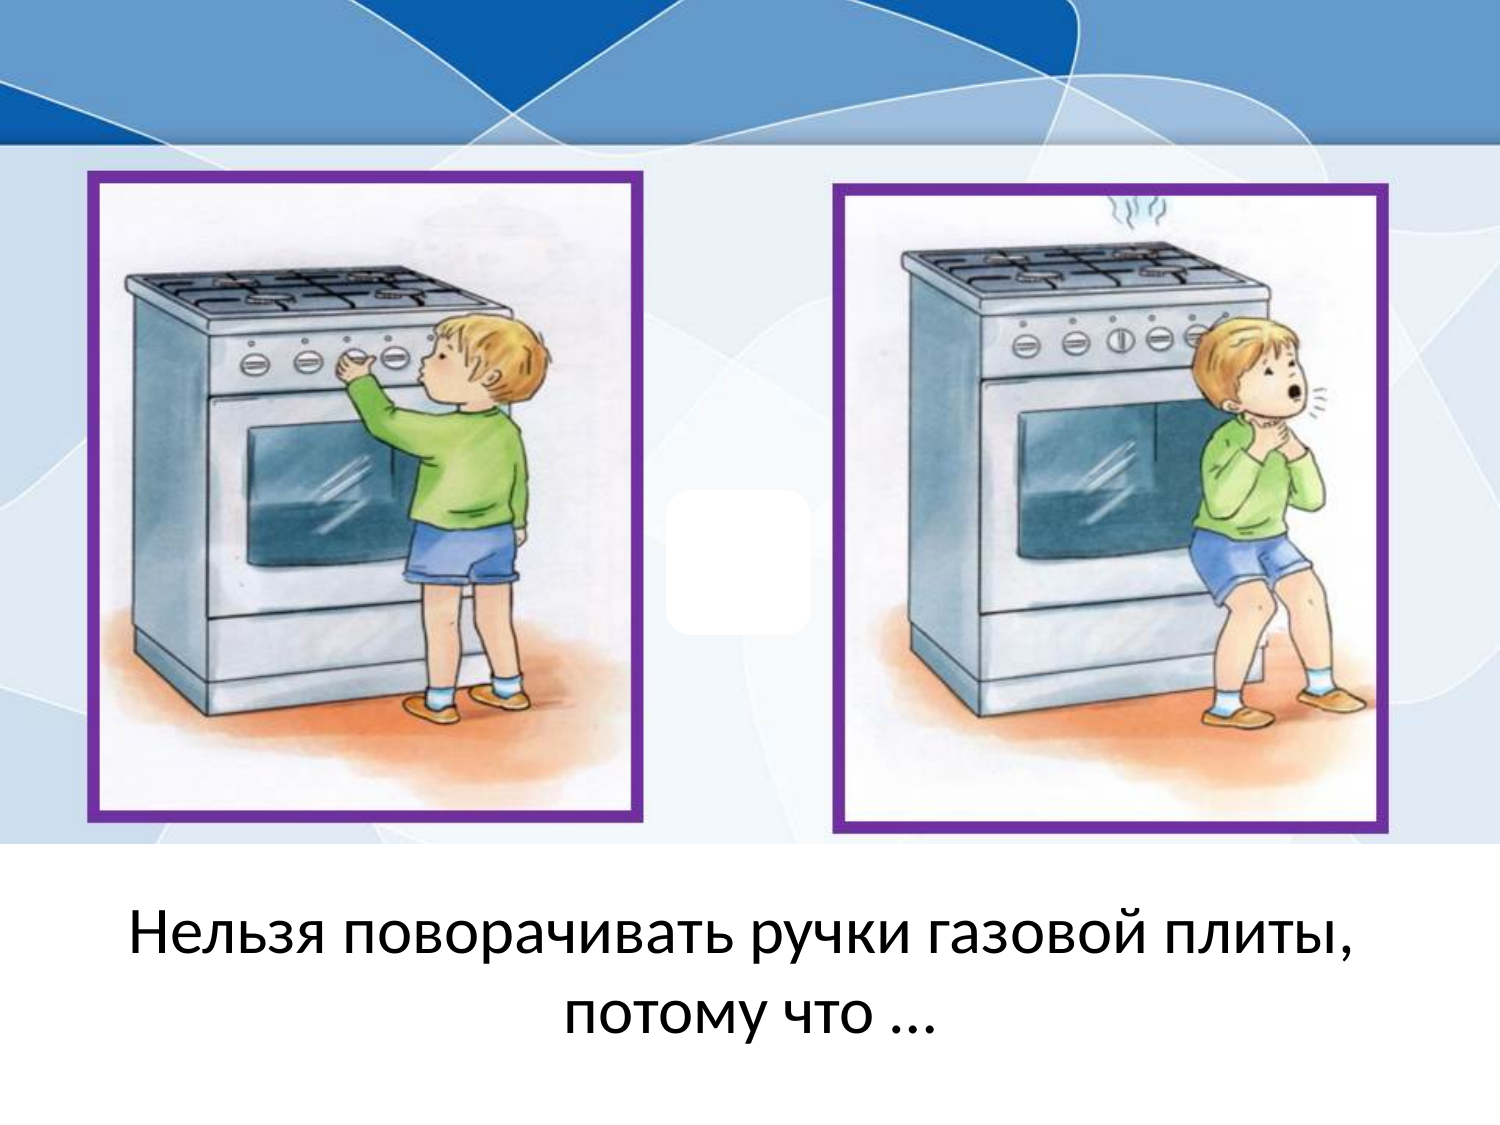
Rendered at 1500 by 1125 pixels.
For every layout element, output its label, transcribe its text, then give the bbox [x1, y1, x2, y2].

picture [0, 0, 1500, 844]
title Нельзя поворачивать ручки газовой плиты, потому что … [75, 878, 1425, 1055]
